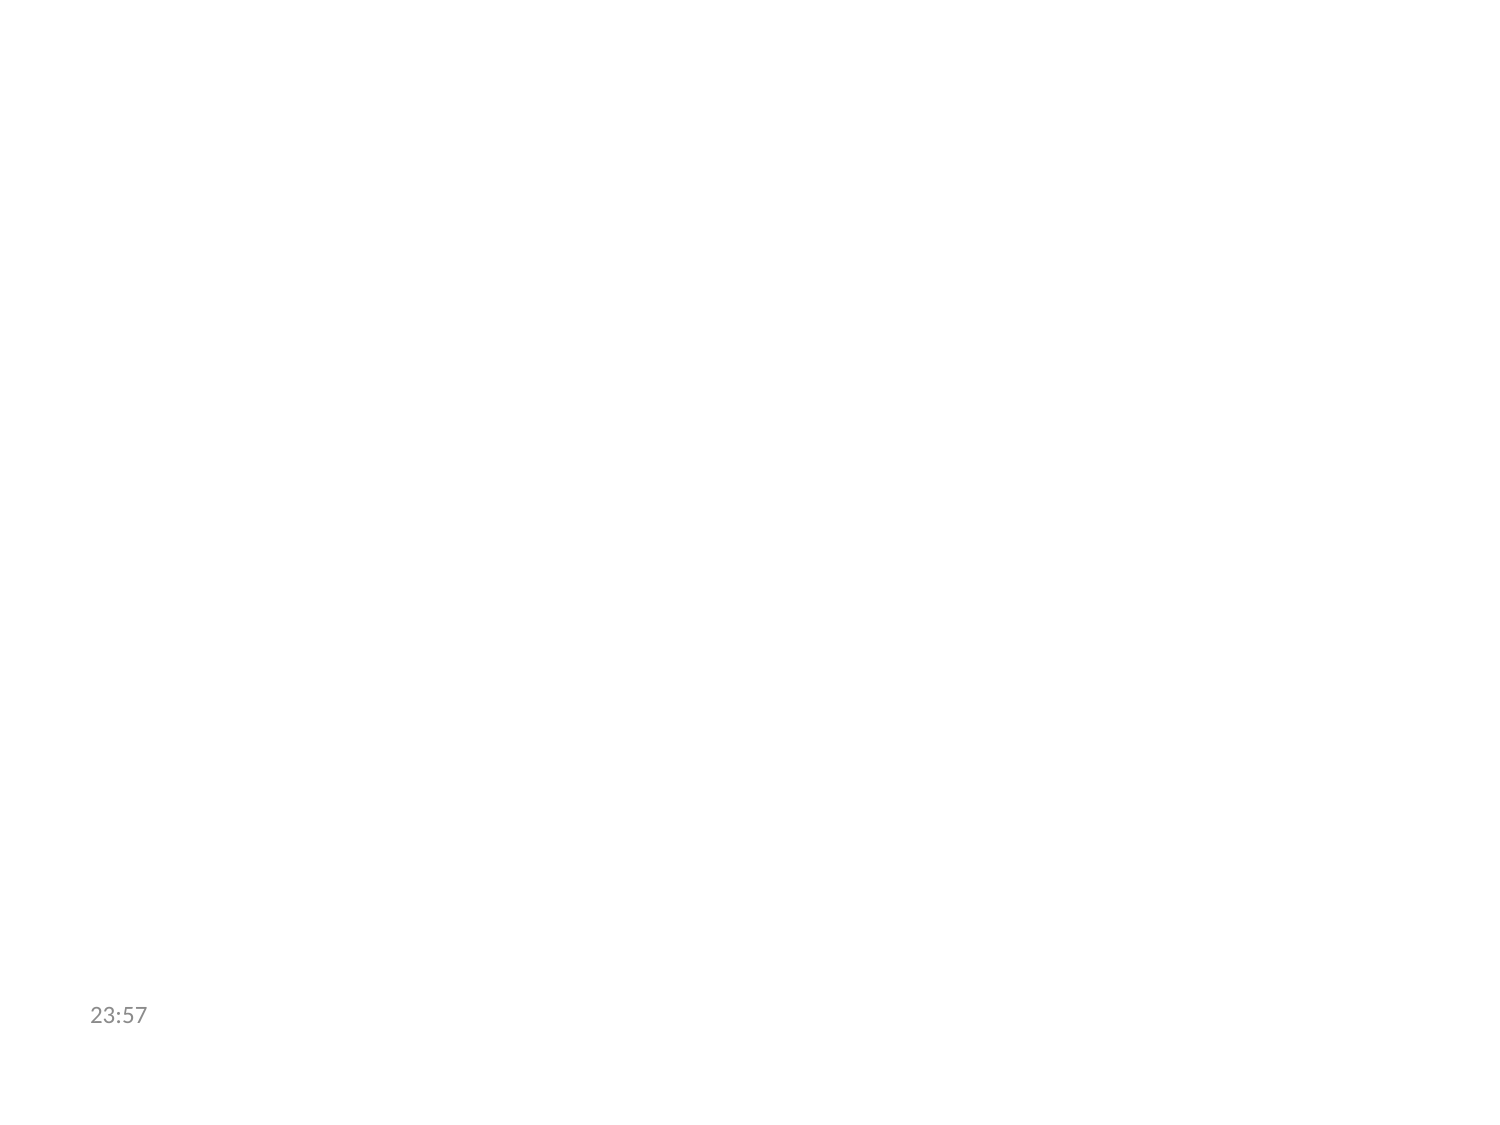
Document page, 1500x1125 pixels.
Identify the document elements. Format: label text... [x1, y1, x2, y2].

text_box 15:35 [75, 983, 425, 1044]
